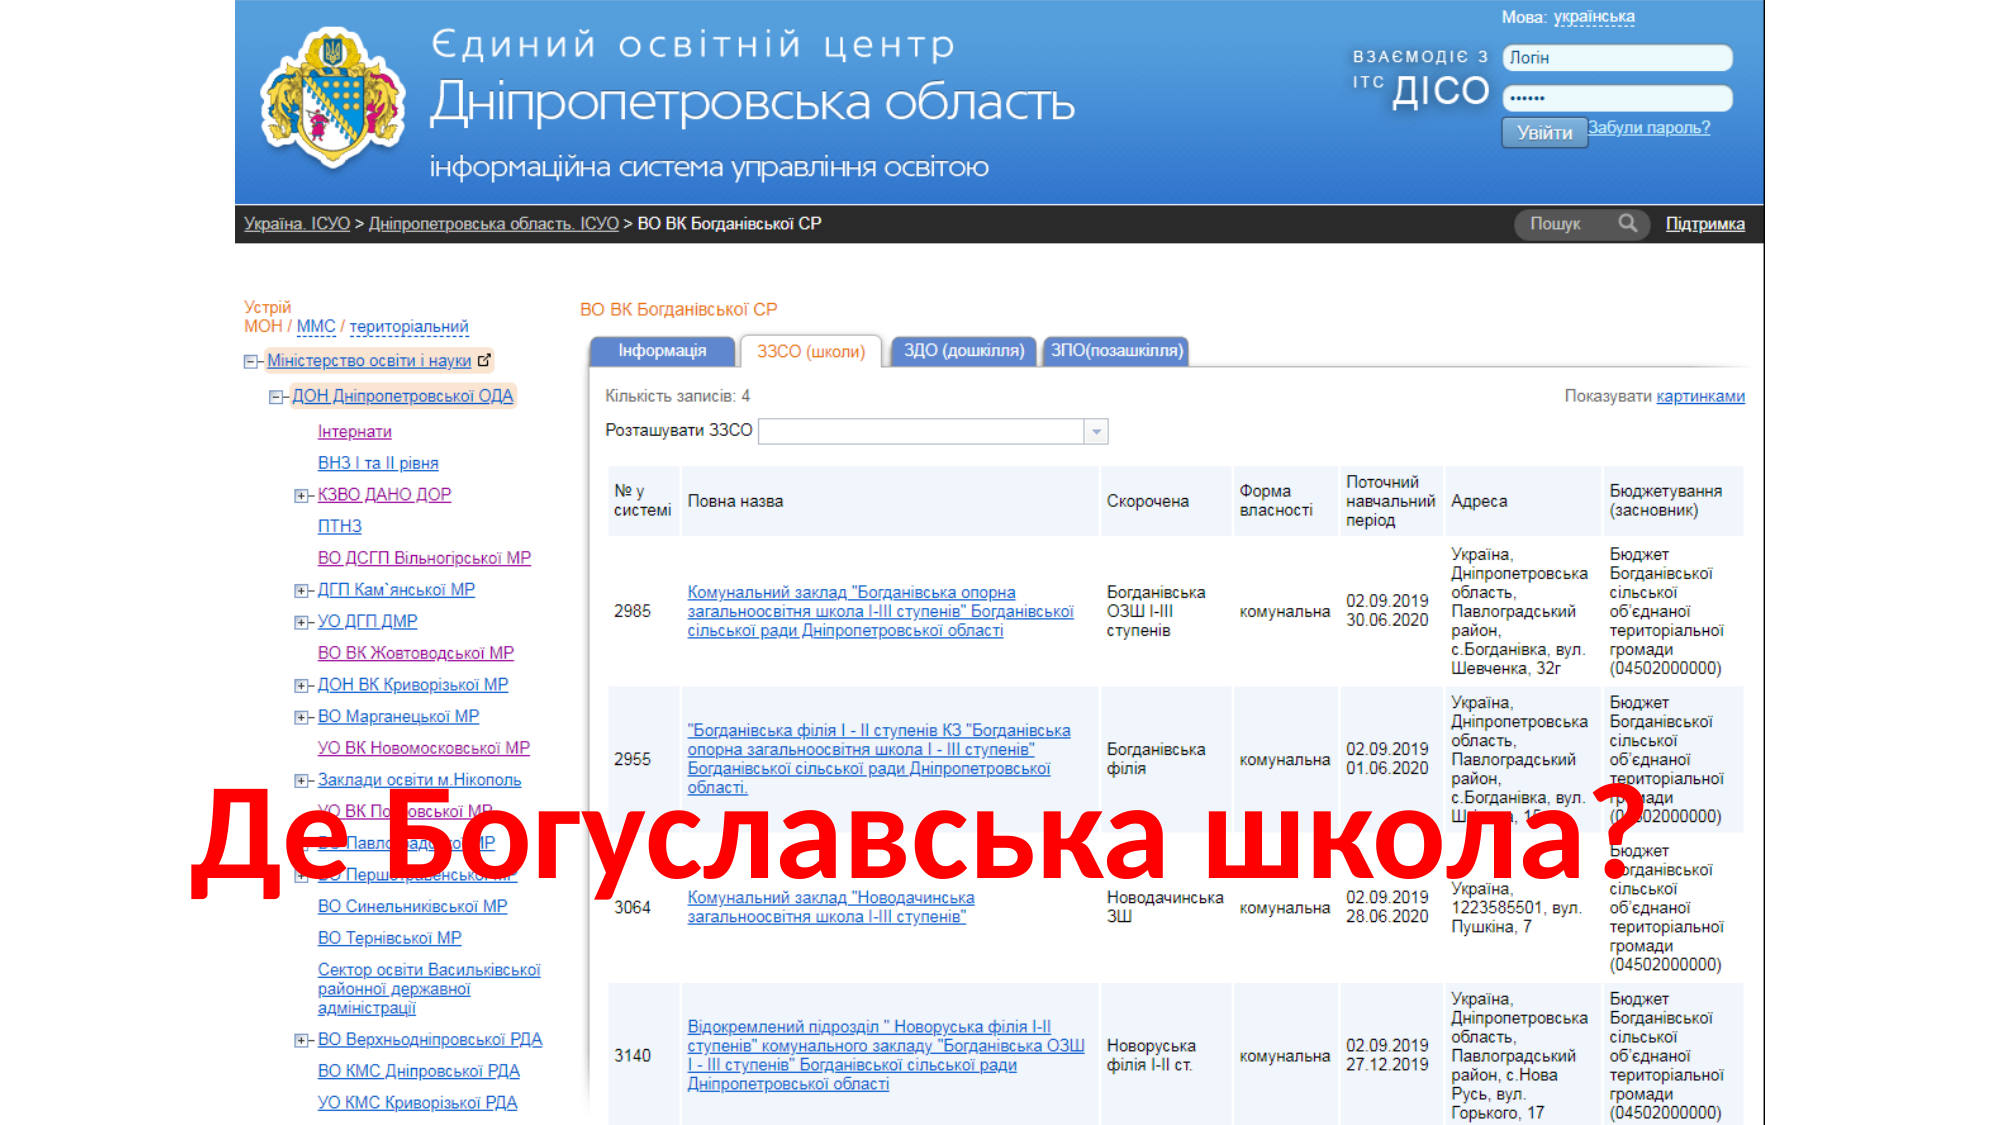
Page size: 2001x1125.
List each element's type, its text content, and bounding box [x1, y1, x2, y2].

picture [235, 0, 1765, 1125]
text_box Де Богуславська школа? [175, 733, 235, 913]
